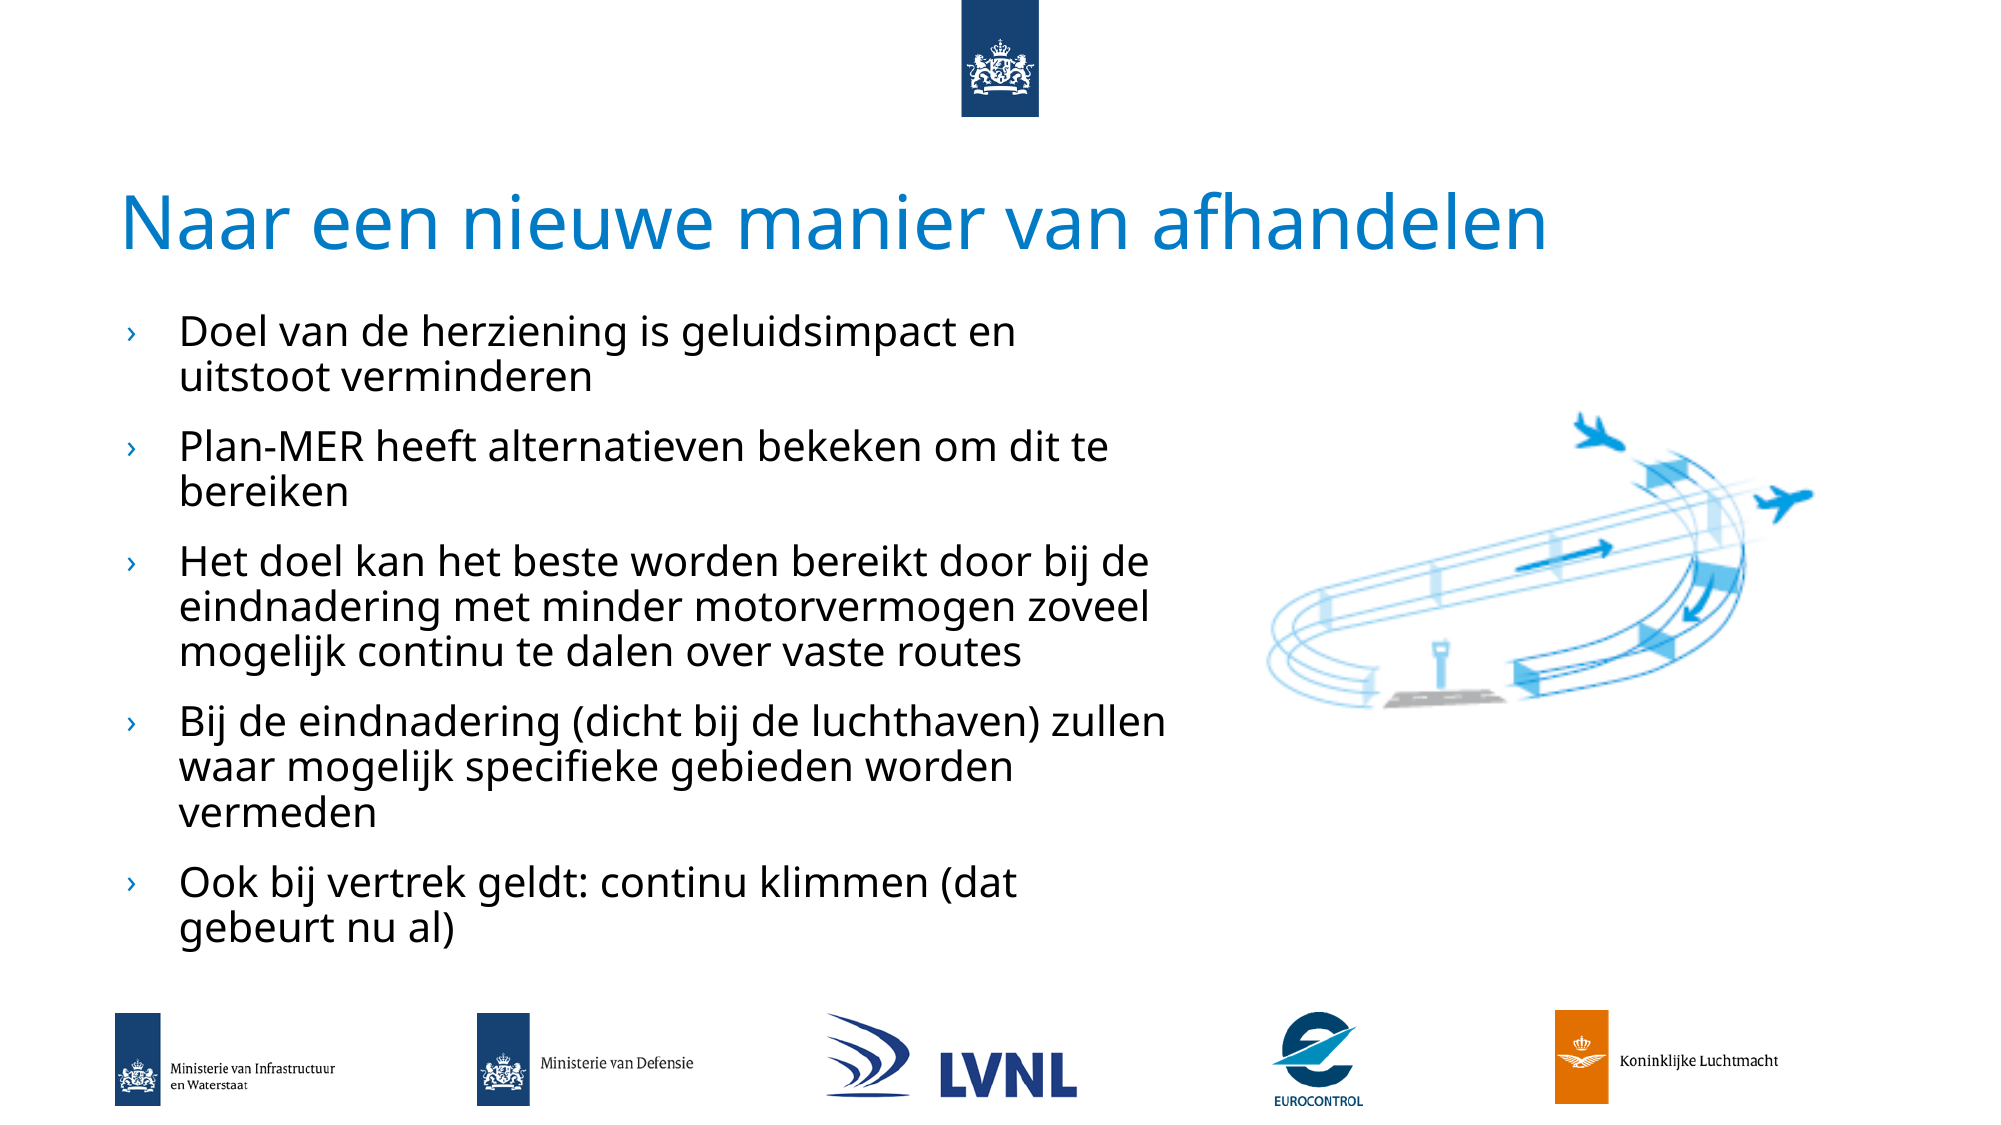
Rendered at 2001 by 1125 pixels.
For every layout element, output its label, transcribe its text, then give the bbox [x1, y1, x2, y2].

list Doel van de herziening is geluidsimpact en uitstoot verminderen Plan-MER heeft alternatieven bekeken om dit te bereiken Het doel kan het beste worden bereikt door bij de eindnadering met minder motorvermogen zoveel mogelijk continu te dalen over vaste routes Bij de eindnadering (dicht bij de luchthaven) zullen waar mogelijk specifieke gebieden worden vermeden Ook bij vertrek geldt: continu klimmen (dat gebeurt nu al) [111, 303, 1184, 986]
picture [924, 0, 1075, 117]
text_box Naar een nieuwe manier van afhandelen [104, 117, 1897, 274]
picture [1197, 332, 1897, 753]
picture [103, 1002, 1798, 1112]
